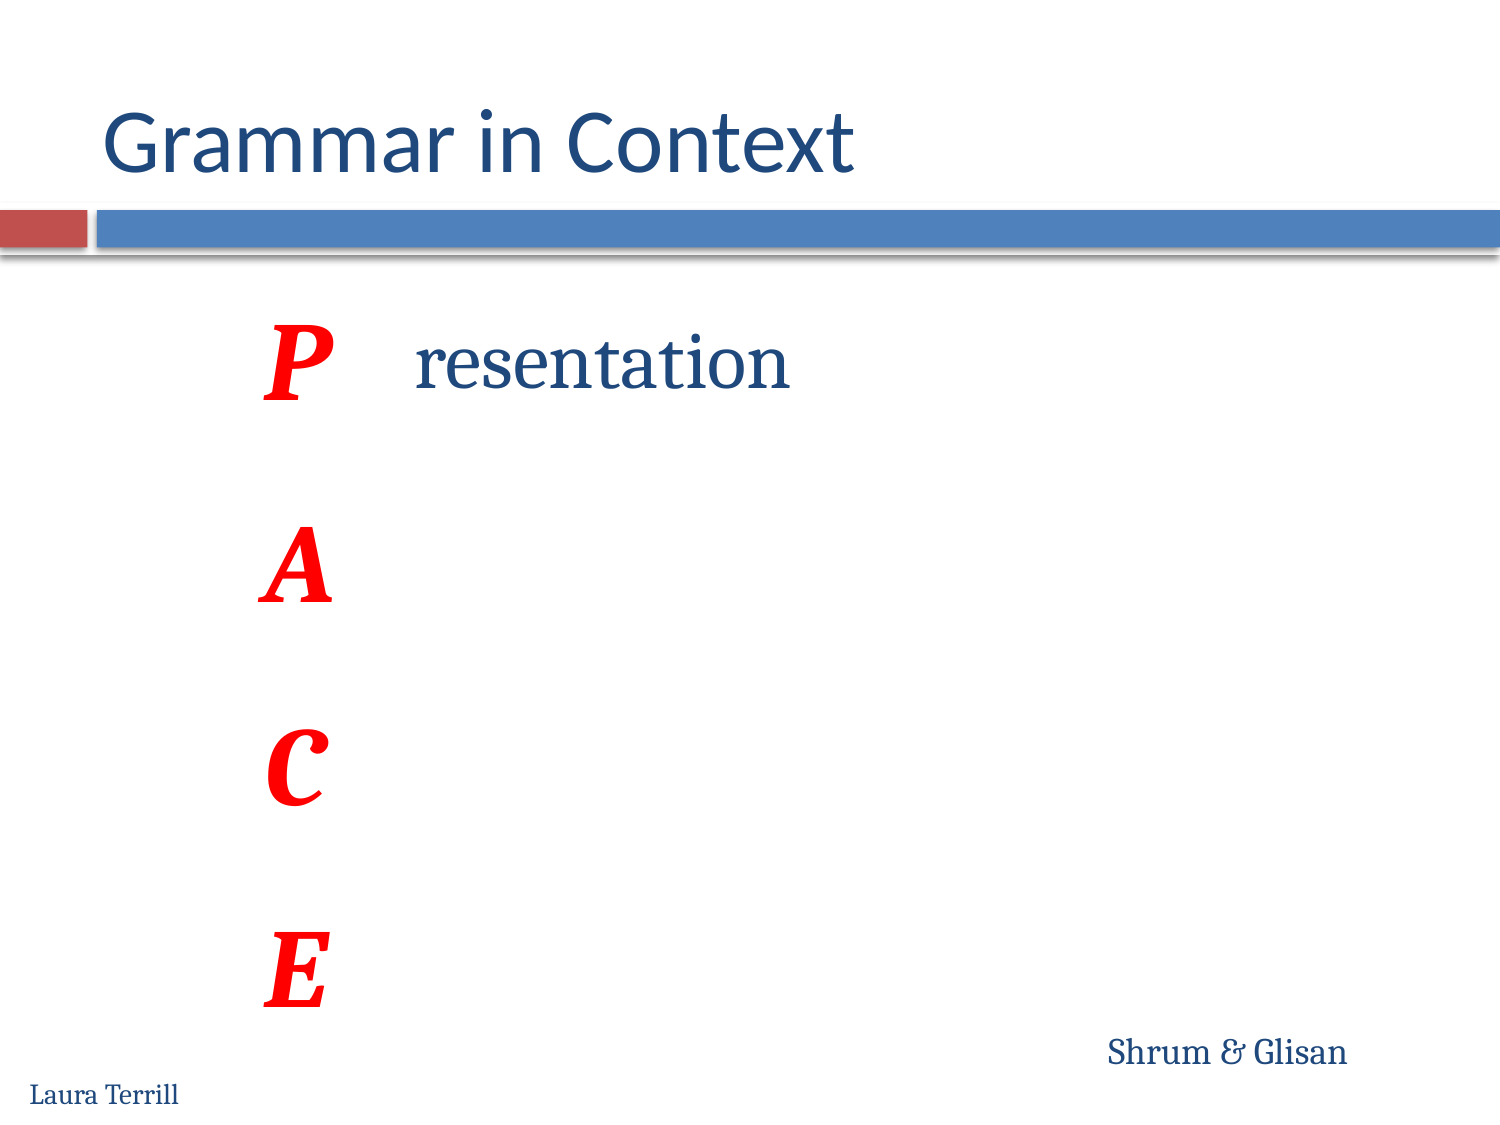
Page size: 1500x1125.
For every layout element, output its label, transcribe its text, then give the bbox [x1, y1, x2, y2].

footer Laura Terrill [14, 1063, 904, 1124]
text_box resentation [399, 299, 900, 413]
text_box P A C E [249, 230, 378, 1038]
text_box Shrum & Glisan [1093, 1019, 1364, 1080]
title Grammar in Context [87, 42, 1363, 230]
